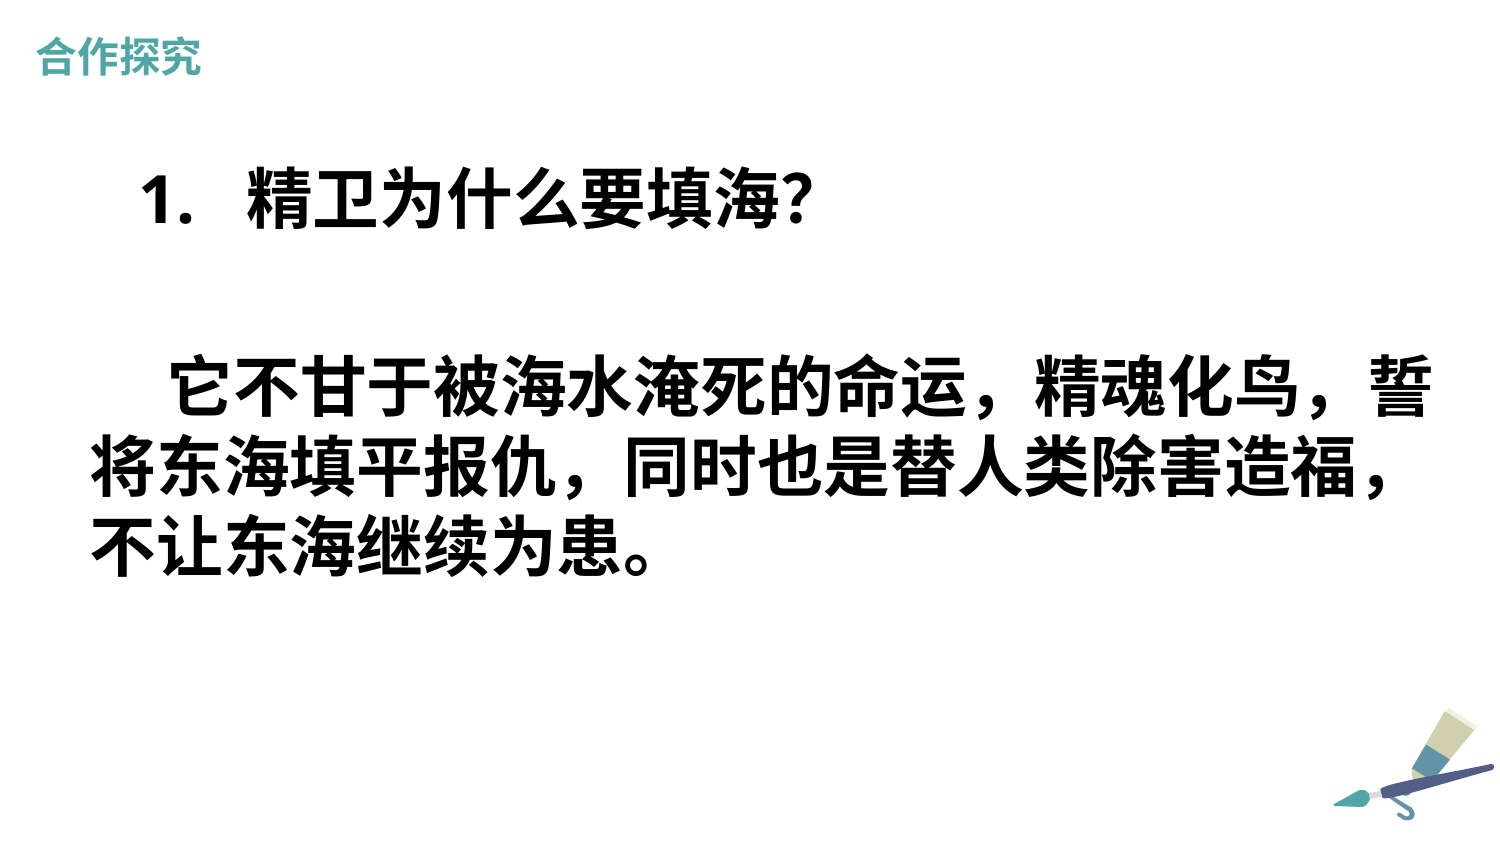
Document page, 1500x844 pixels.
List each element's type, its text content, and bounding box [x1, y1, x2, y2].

text_box 1. 精卫为什么要填海？ [37, 149, 1500, 245]
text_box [1358, 708, 1481, 844]
text_box 它不甘于被海水淹死的命运，精魂化鸟，誓将东海填平报仇，同时也是替人类除害造福，不让东海继续为患。 [74, 337, 1488, 706]
text_box 合作探究 [24, 25, 261, 87]
